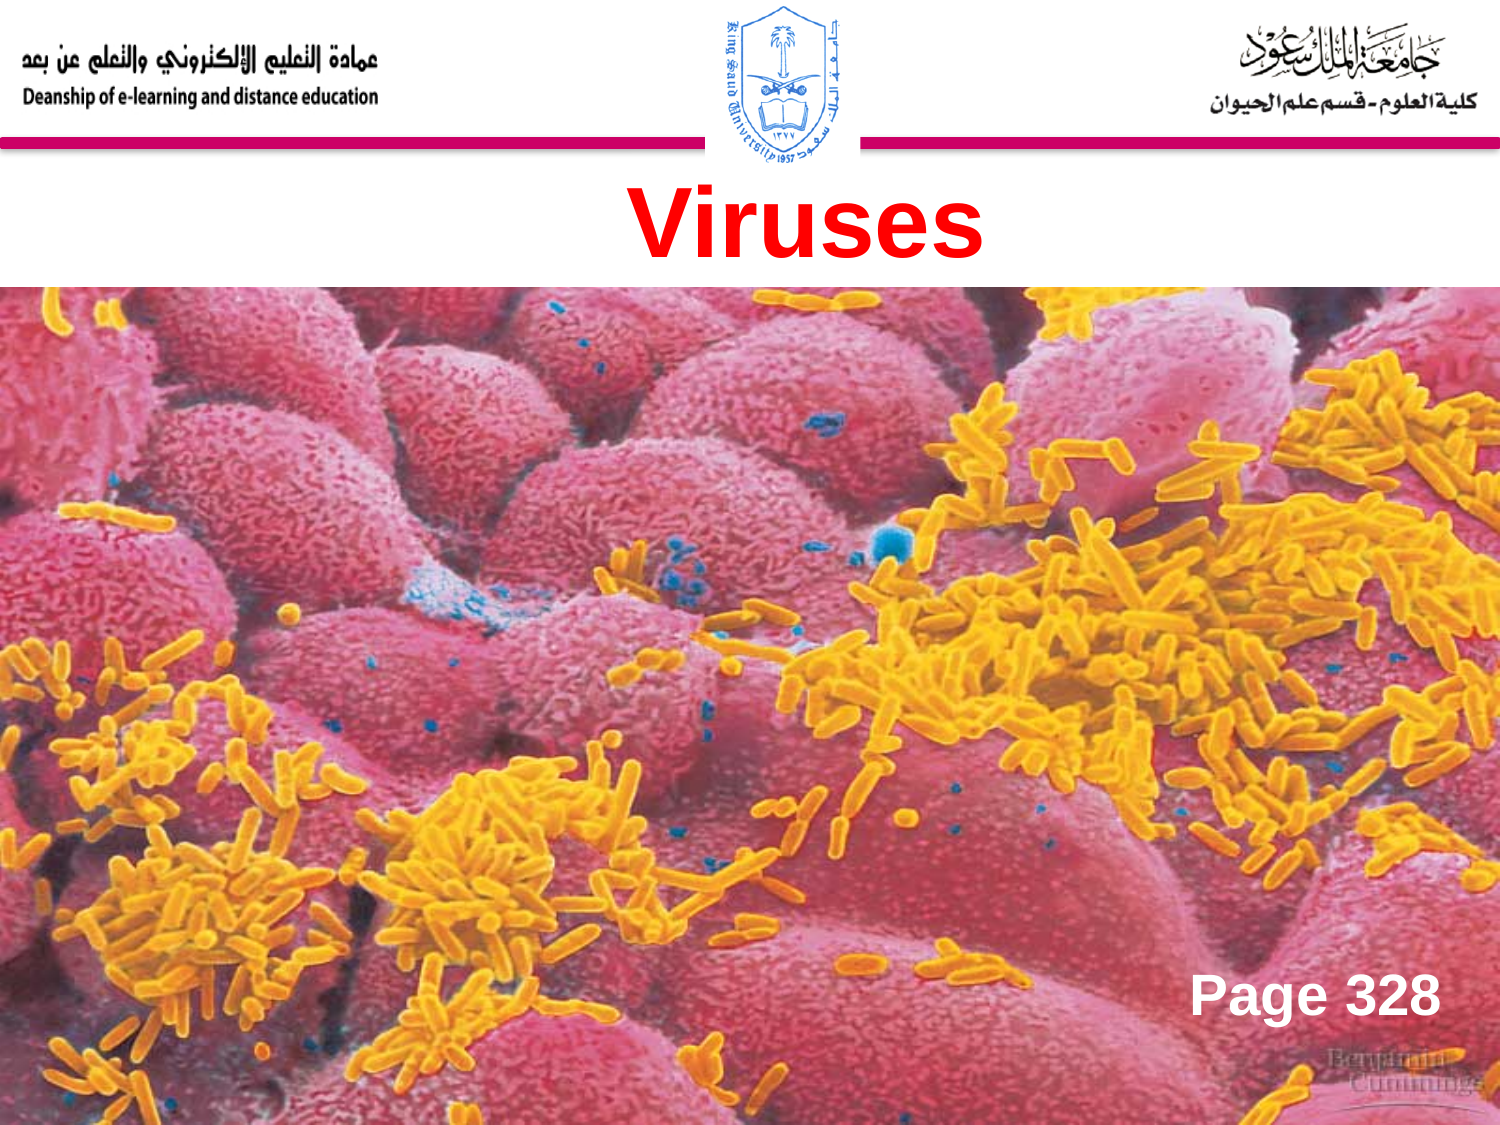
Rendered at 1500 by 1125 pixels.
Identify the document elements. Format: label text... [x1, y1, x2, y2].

picture [0, 287, 1500, 1125]
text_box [0, 0, 1500, 168]
text_box Viruses [437, 177, 1175, 285]
